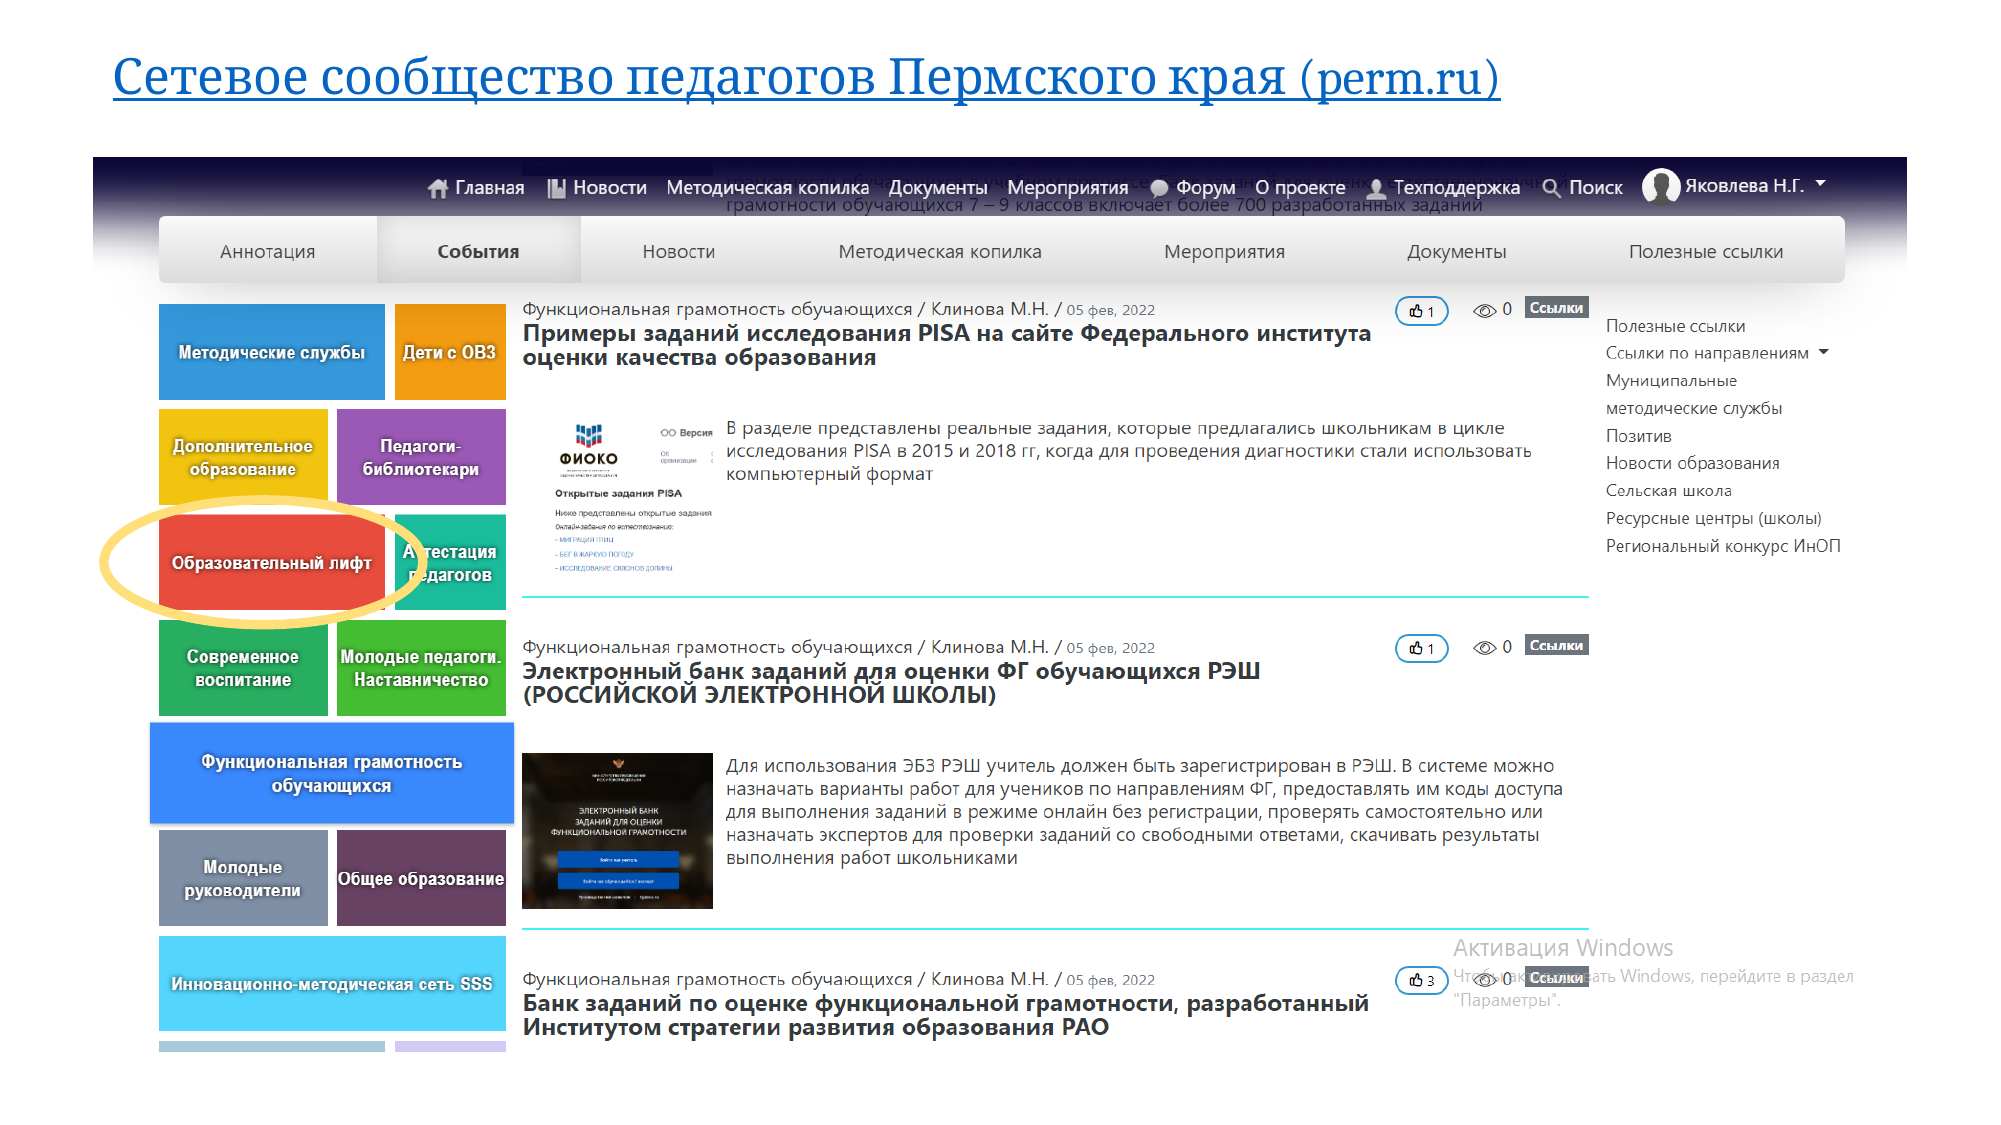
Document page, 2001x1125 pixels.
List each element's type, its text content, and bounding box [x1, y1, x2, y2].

text_box Сетевое сообщество педагогов Пермского края (perm.ru) [97, 37, 1929, 112]
picture [93, 157, 1907, 1052]
